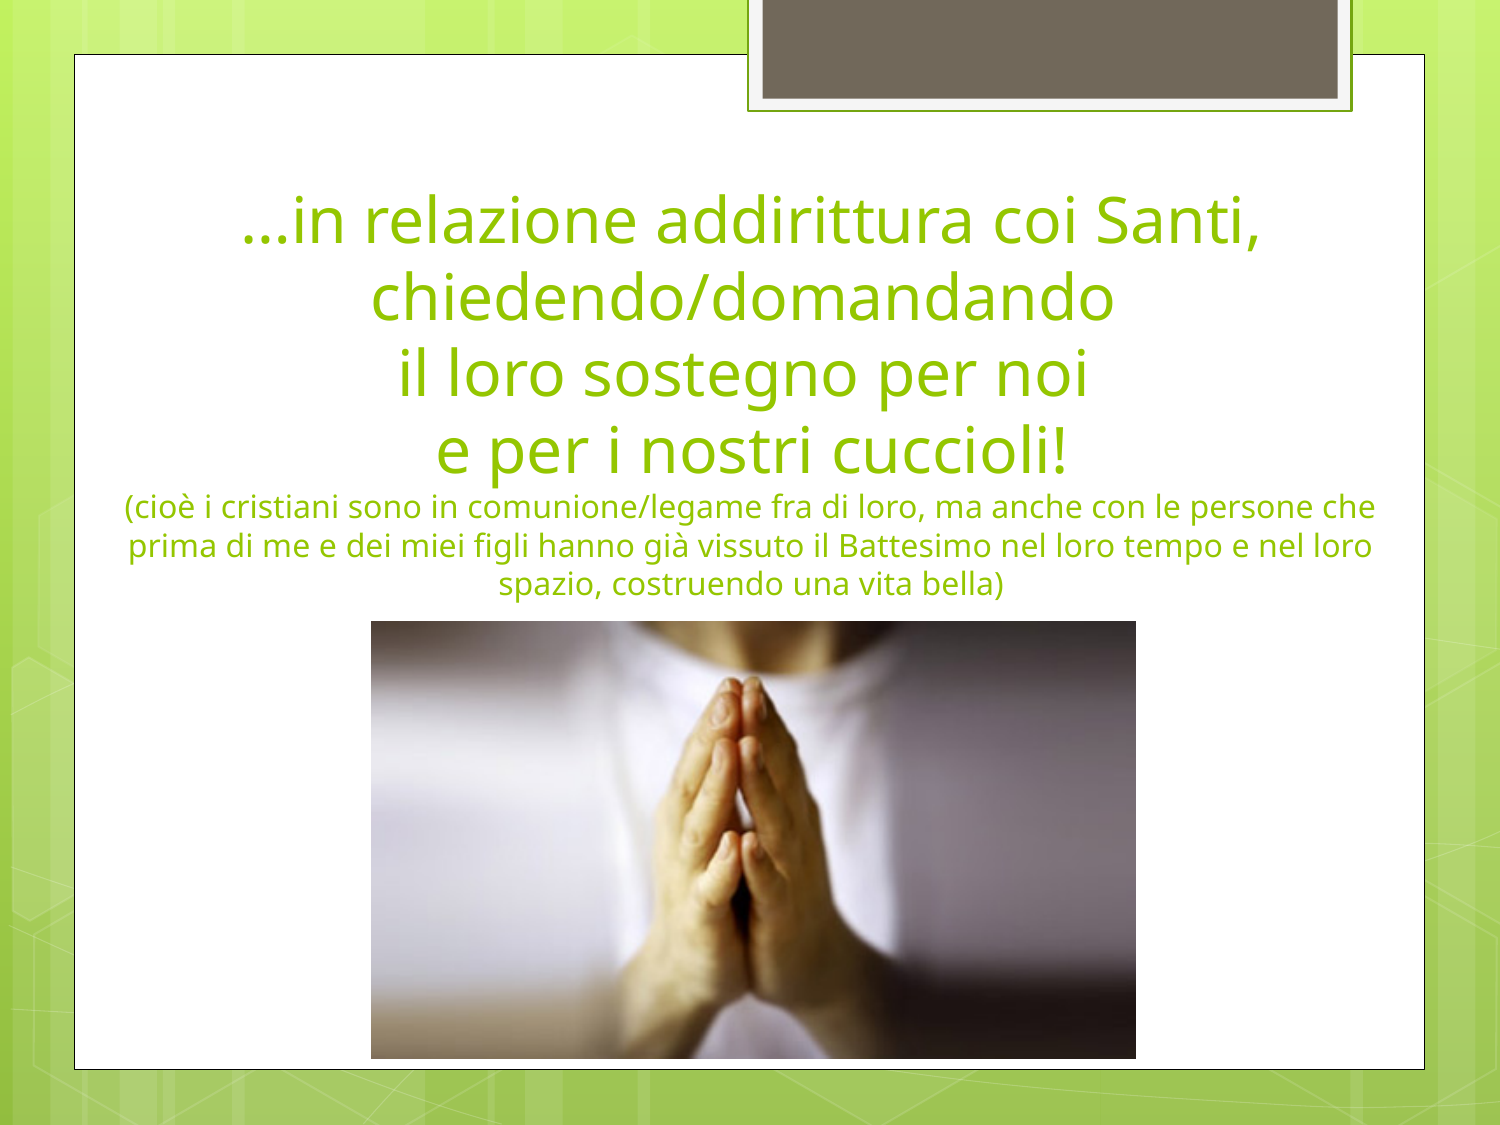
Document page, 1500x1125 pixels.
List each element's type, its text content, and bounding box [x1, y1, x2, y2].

title …in relazione addirittura coi Santi, chiedendo/domandando il loro sostegno per noi e per i nostri cuccioli! (cioè i cristiani sono in comunione/legame fra di loro, ma anche con le persone che prima di me e dei miei figli hanno già vissuto il Battesimo nel loro tempo e nel loro spazio, costruendo una vita bella) [64, 168, 1439, 610]
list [371, 621, 1137, 1059]
